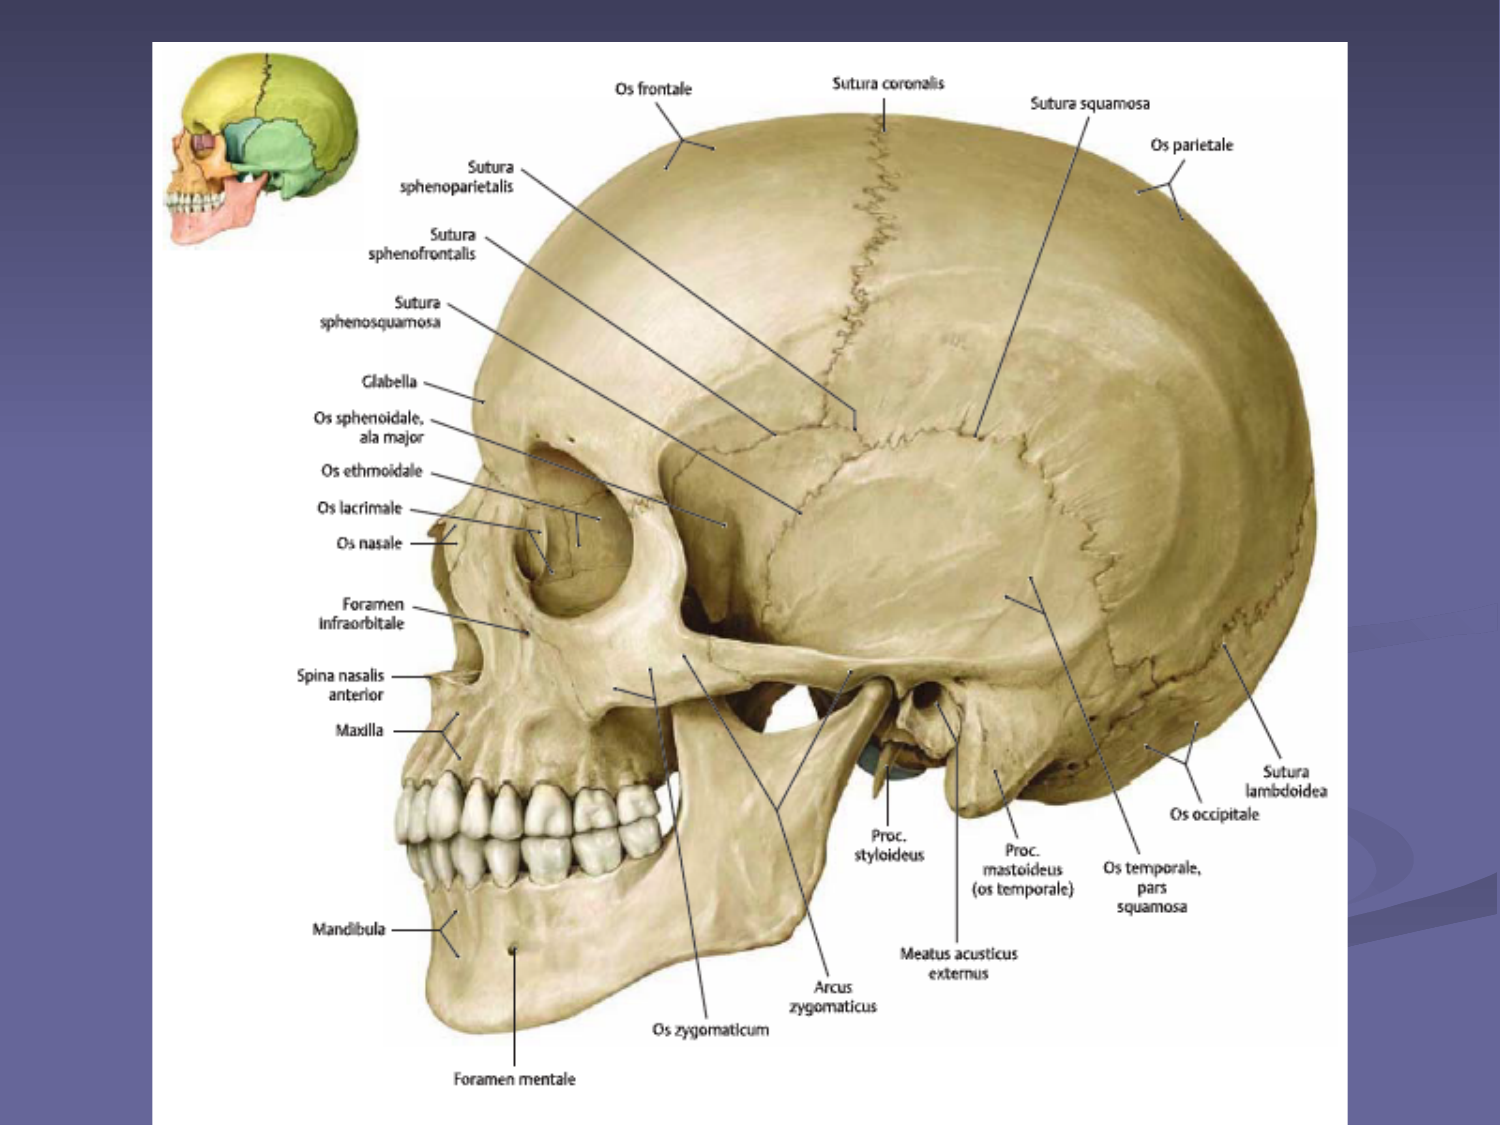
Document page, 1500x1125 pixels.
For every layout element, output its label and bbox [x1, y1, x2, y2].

picture [152, 41, 1348, 1125]
